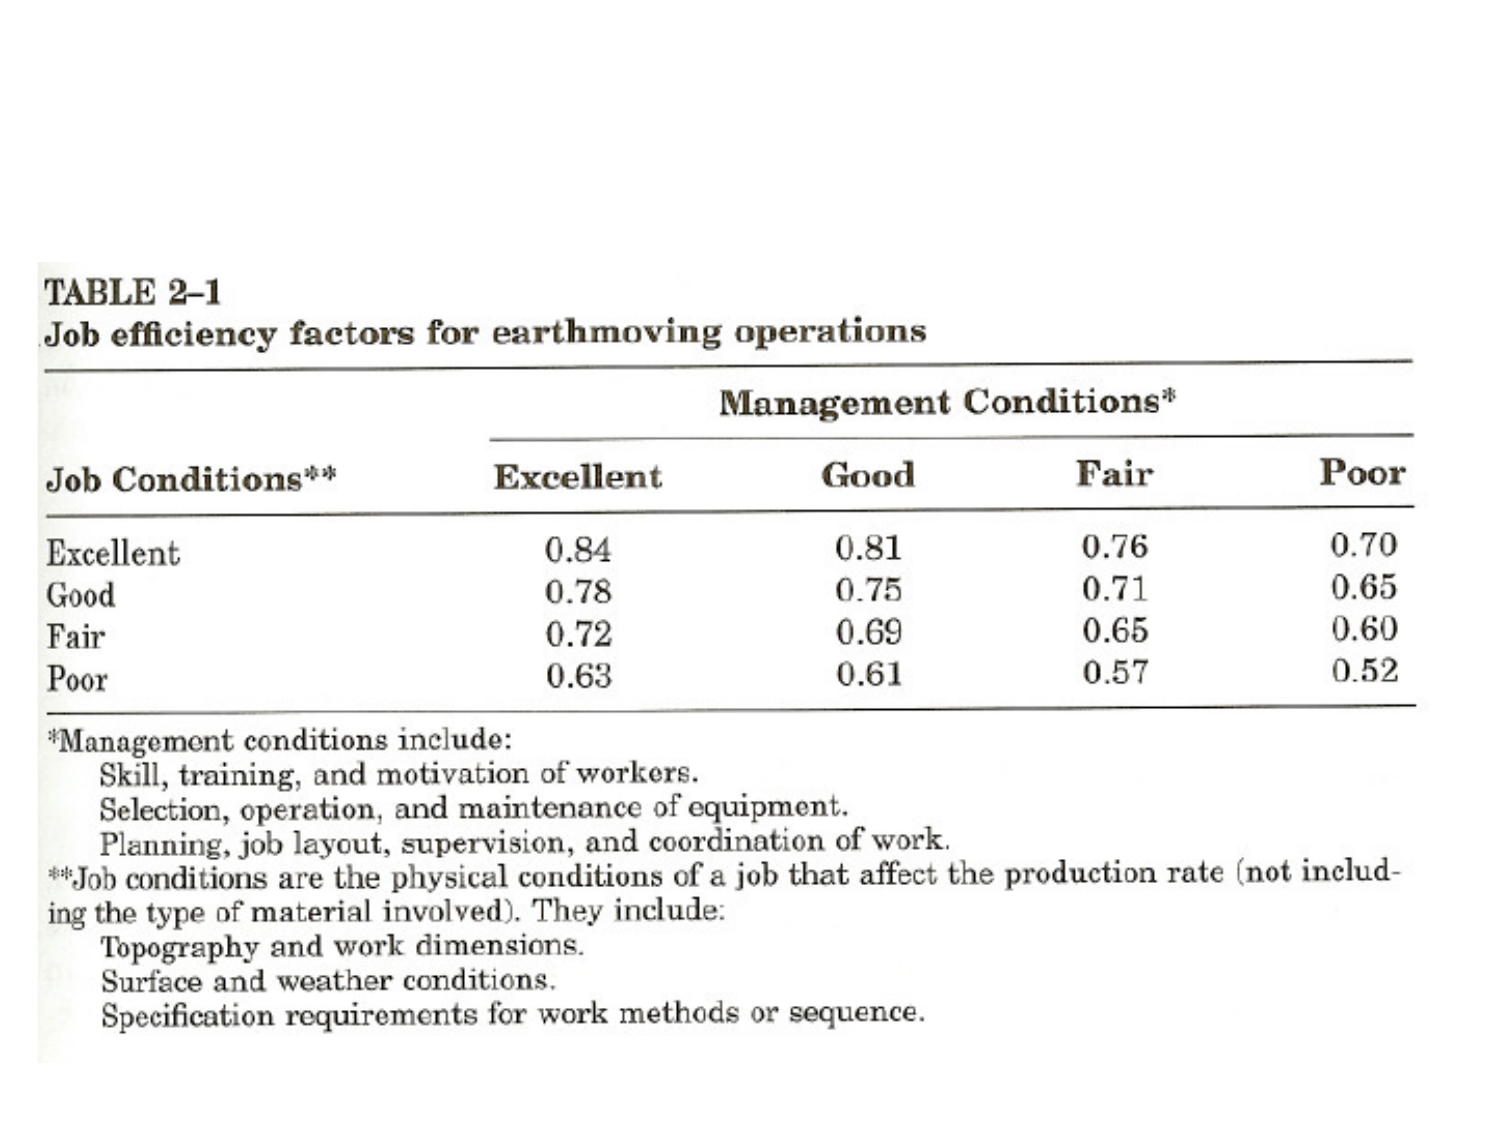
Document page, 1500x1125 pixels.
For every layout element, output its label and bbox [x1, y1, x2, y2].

picture [37, 262, 1451, 1063]
